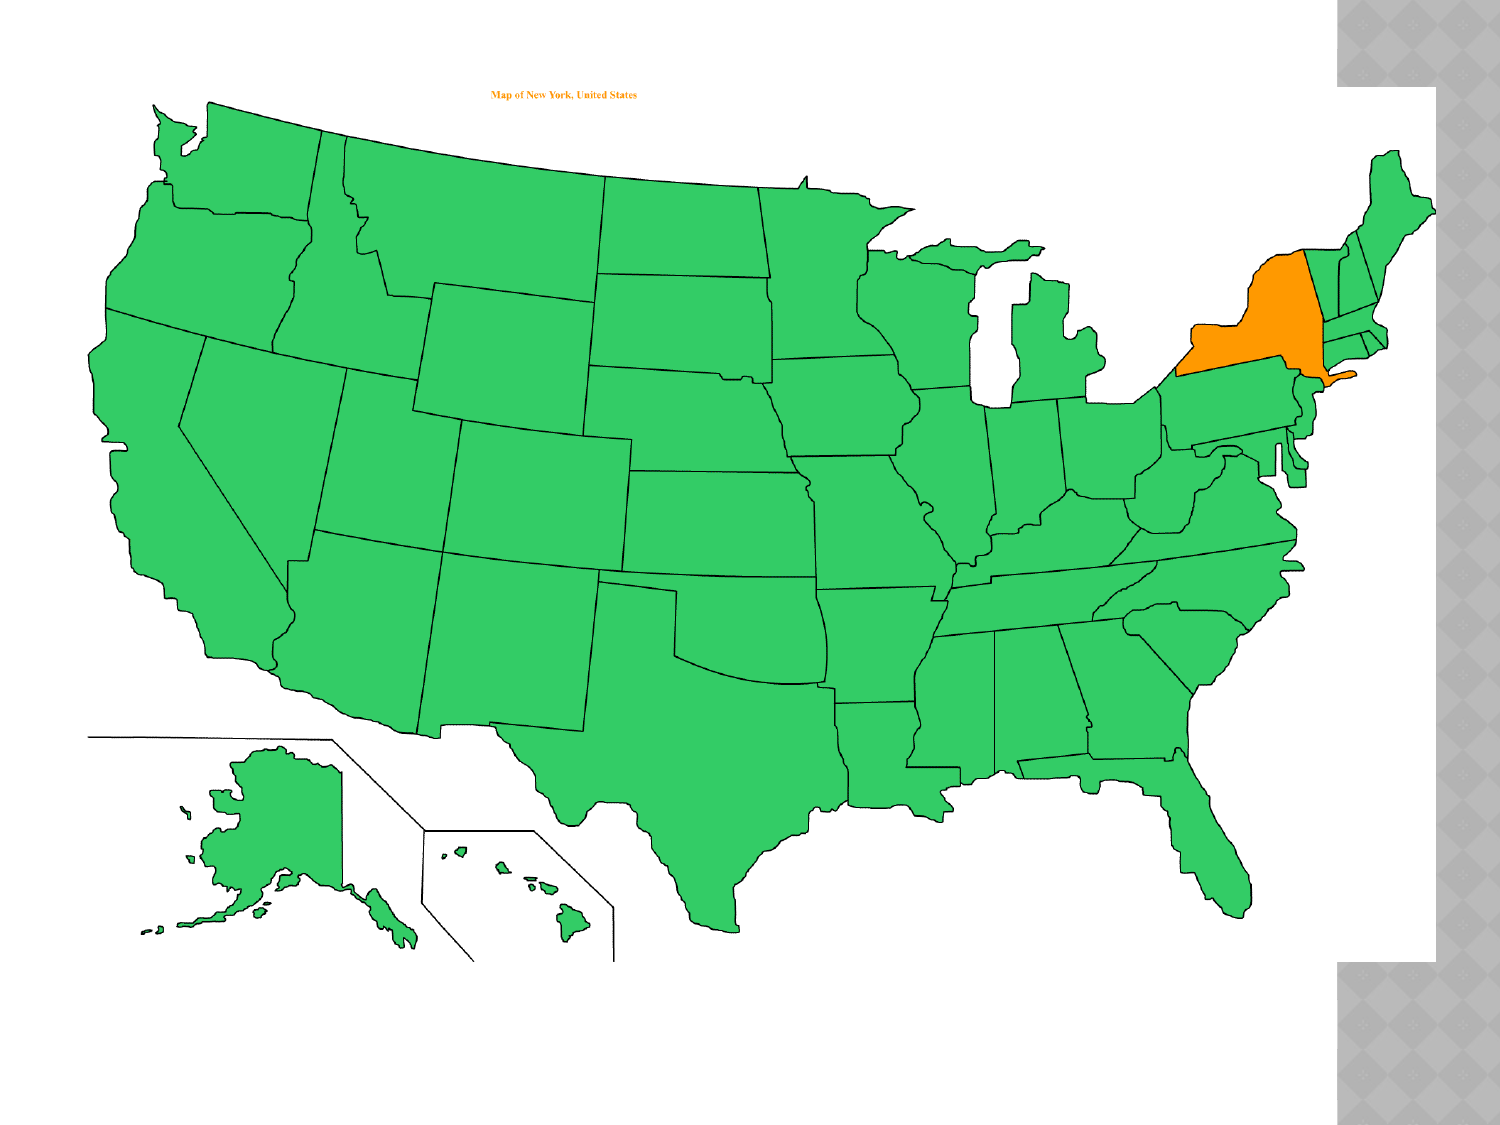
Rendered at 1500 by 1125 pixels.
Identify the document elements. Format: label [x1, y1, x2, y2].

picture [87, 87, 1436, 963]
